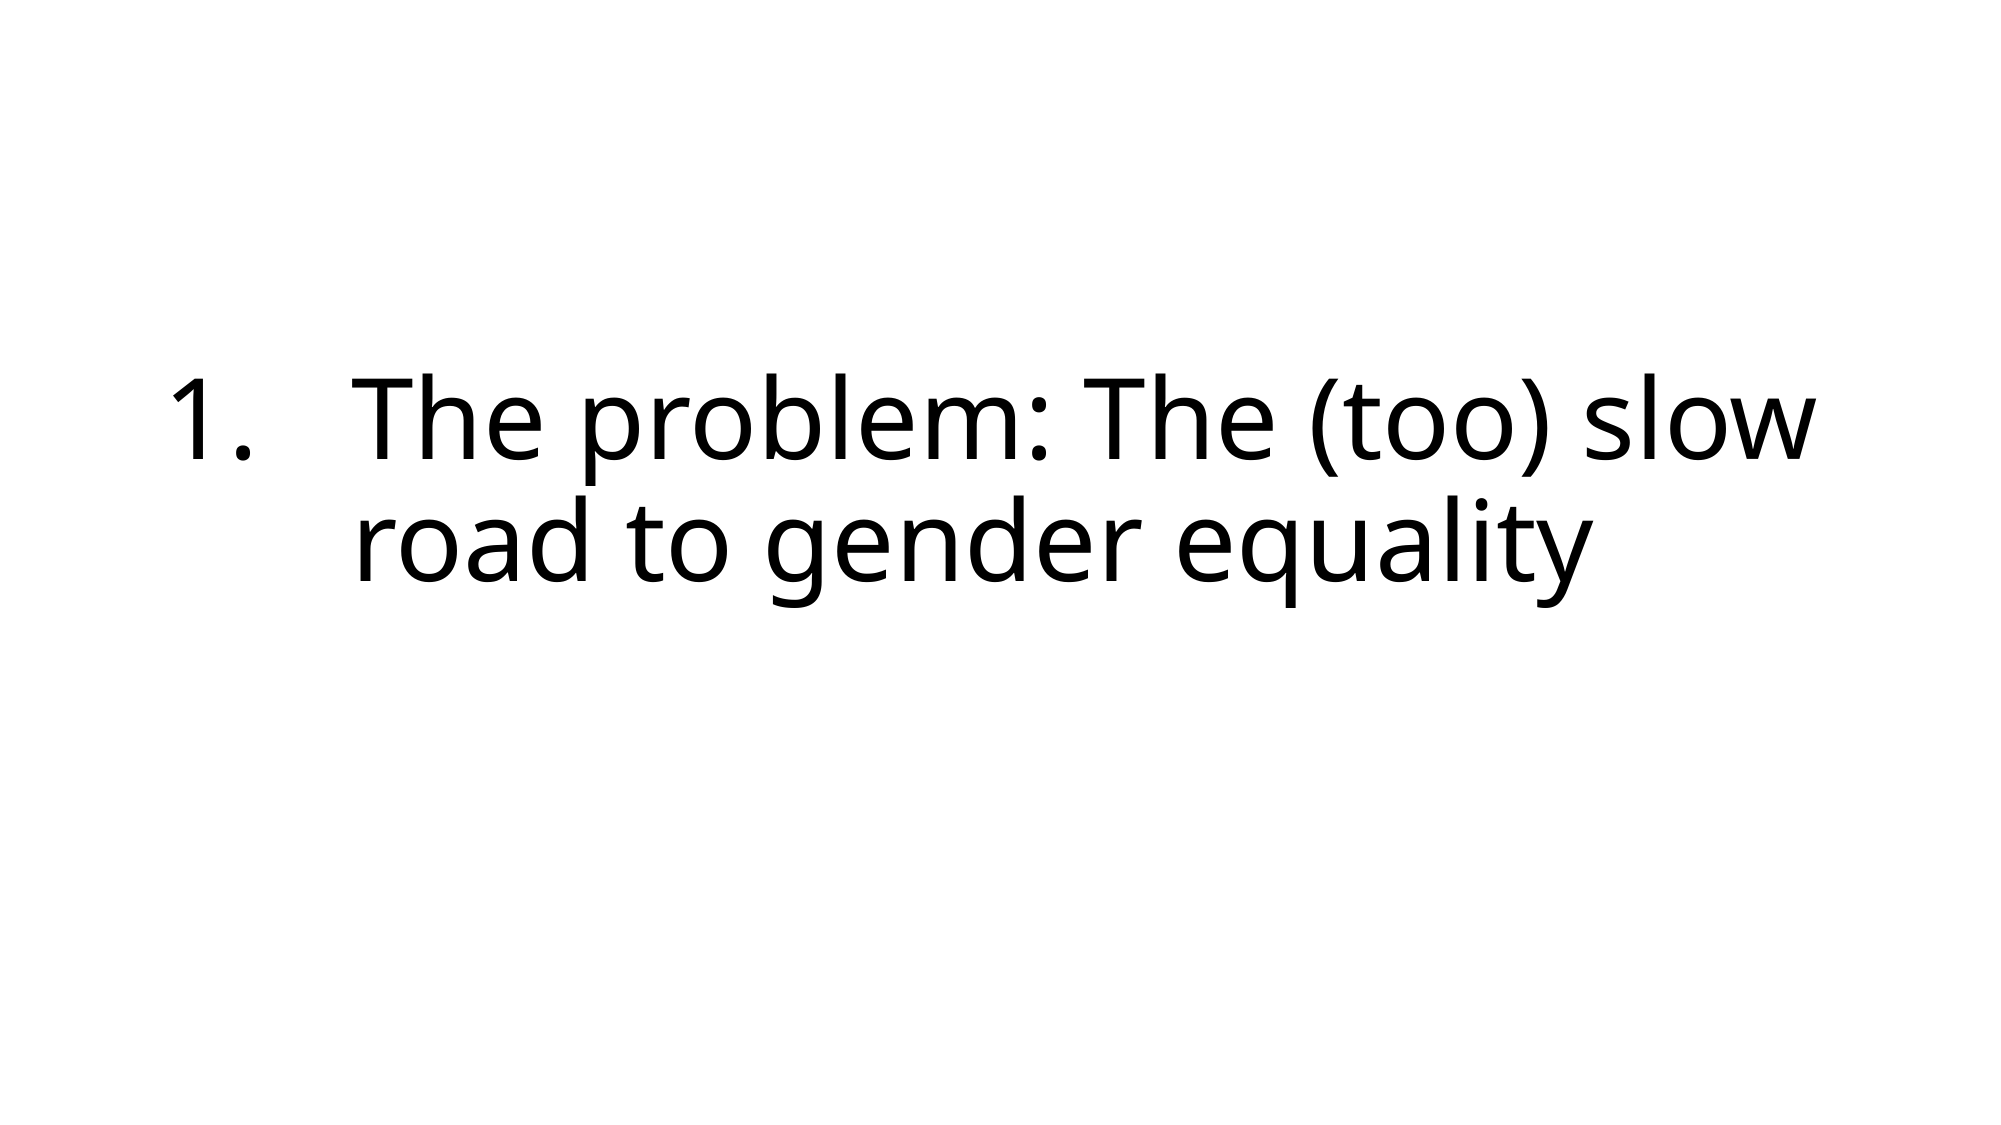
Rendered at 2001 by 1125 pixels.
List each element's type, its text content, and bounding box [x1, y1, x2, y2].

title The problem: The (too) slow road to gender equality [136, 280, 1862, 749]
